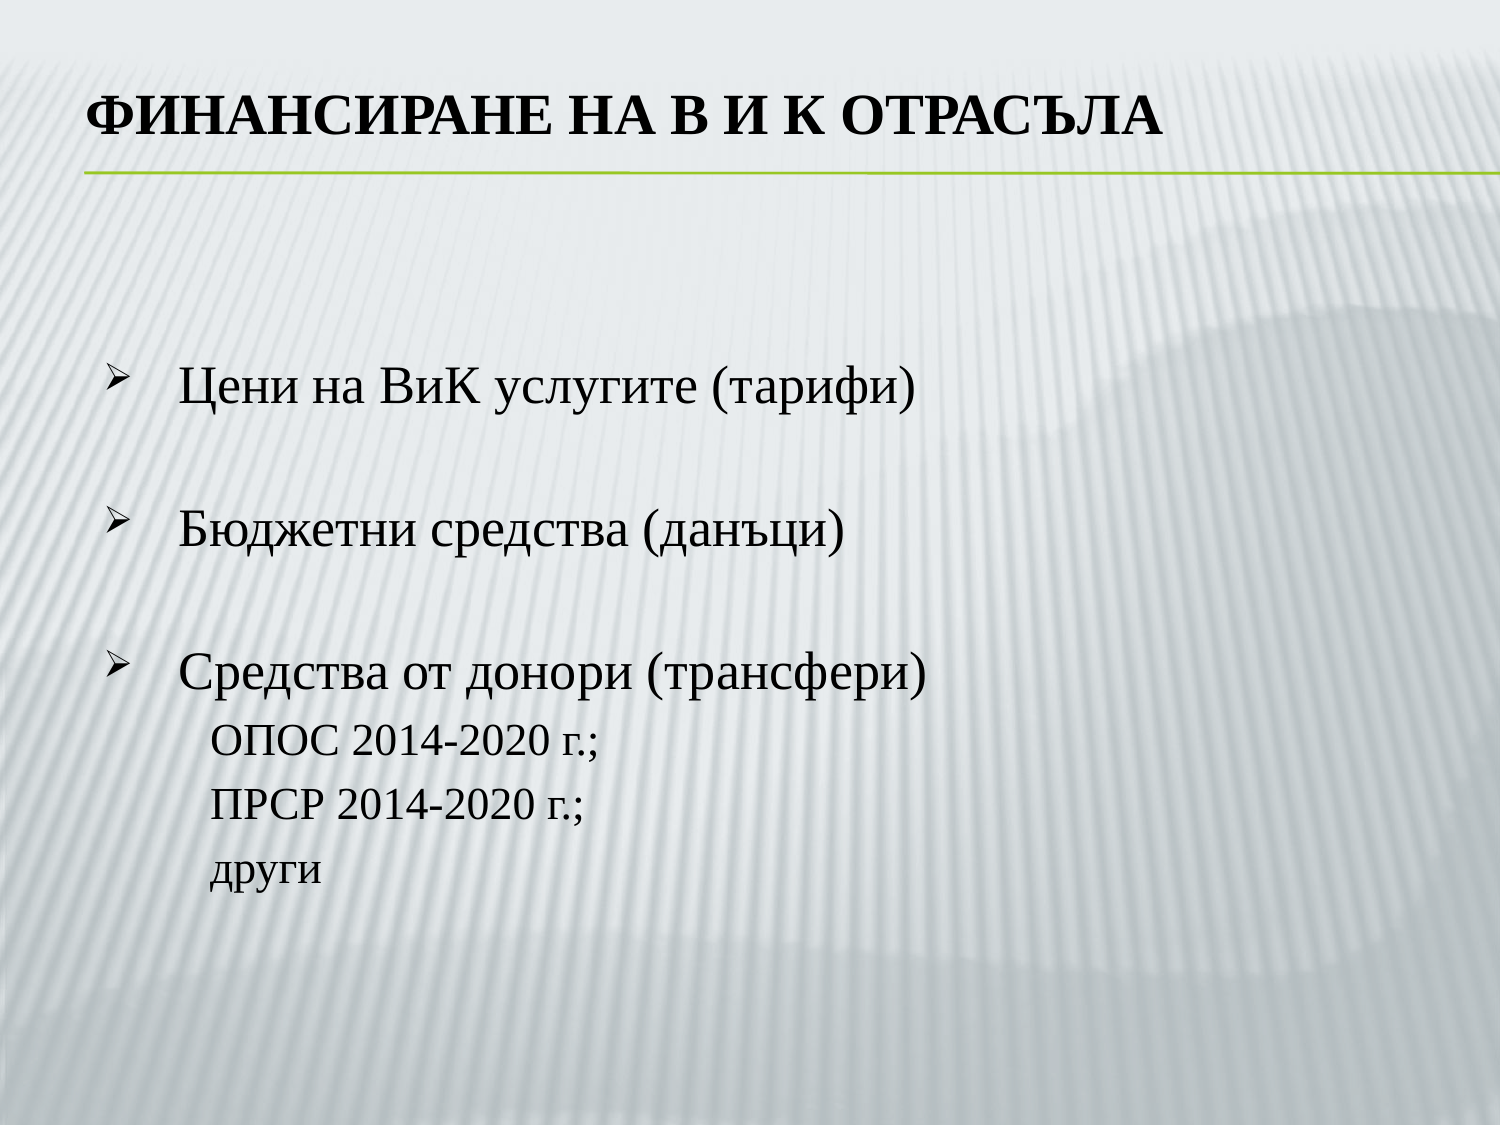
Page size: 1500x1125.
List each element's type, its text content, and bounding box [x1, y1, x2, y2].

title Финансиране на В и К отрасъла [70, 42, 1496, 181]
list Цени на ВиК услугите (тарифи) Бюджетни средства (данъци) Средства от донори (трансфери) ОПОС 2014-2020 г.; ПРСР 2014-2020 г.; други [53, 255, 1457, 1024]
